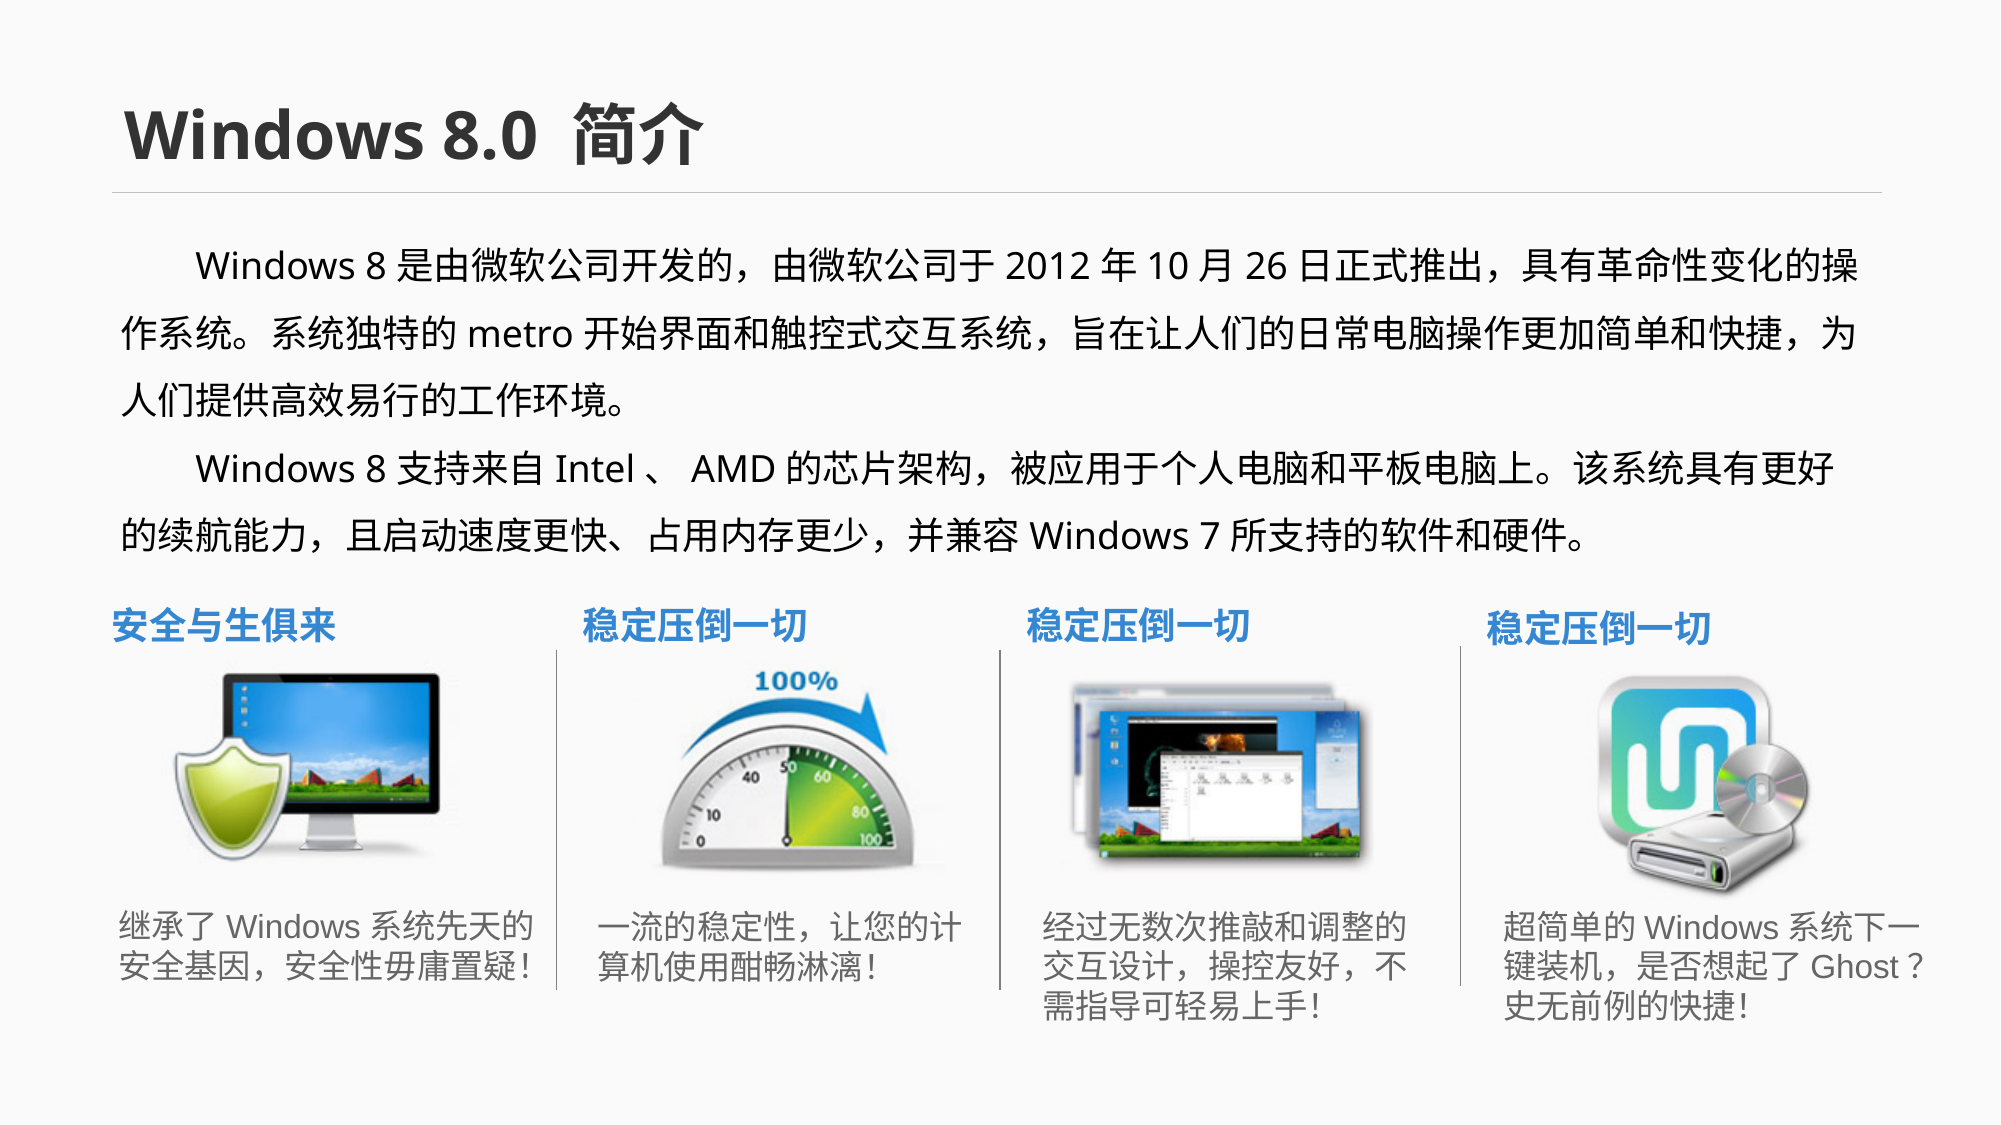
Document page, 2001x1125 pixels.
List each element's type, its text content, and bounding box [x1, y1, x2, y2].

text_box 稳定压倒一切 [1472, 598, 1727, 658]
text_box 继承了Windows系统先天的安全基因，安全性毋庸置疑！ [103, 897, 556, 993]
picture [1529, 661, 1836, 914]
text_box 经过无数次推敲和调整的交互设计，操控友好，不需指导可轻易上手！ [1027, 898, 1440, 1033]
text_box 稳定压倒一切 [1011, 594, 1267, 655]
picture [146, 628, 459, 885]
text_box 超简单的Windows系统下一键装机，是否想起了Ghost？史无前例的快捷！ [1488, 898, 1959, 1033]
picture [1051, 658, 1399, 903]
text_box Windows 8是由微软公司开发的，由微软公司于2012年10月26日正式推出，具有革命性变化的操作系统。系统独特的metro开始界面和触控式交互系统，旨在让人们的日常电脑操作更加简单和快捷，为人们提供高效易行的工作环境。 Windows 8支持来自Intel、AMD的芯片架构，被应用于个人电脑和平板电脑上。该系统具有更好的续航能力，且启动速度更快、占用内存更少，并兼容Windows 7所支持的软件和硬件。 [105, 212, 1887, 565]
text_box 稳定压倒一切 [568, 594, 823, 655]
picture [622, 655, 959, 914]
text_box 一流的稳定性，让您的计算机使用酣畅淋漓！ [582, 899, 1003, 994]
text_box 安全与生俱来 [97, 594, 352, 655]
